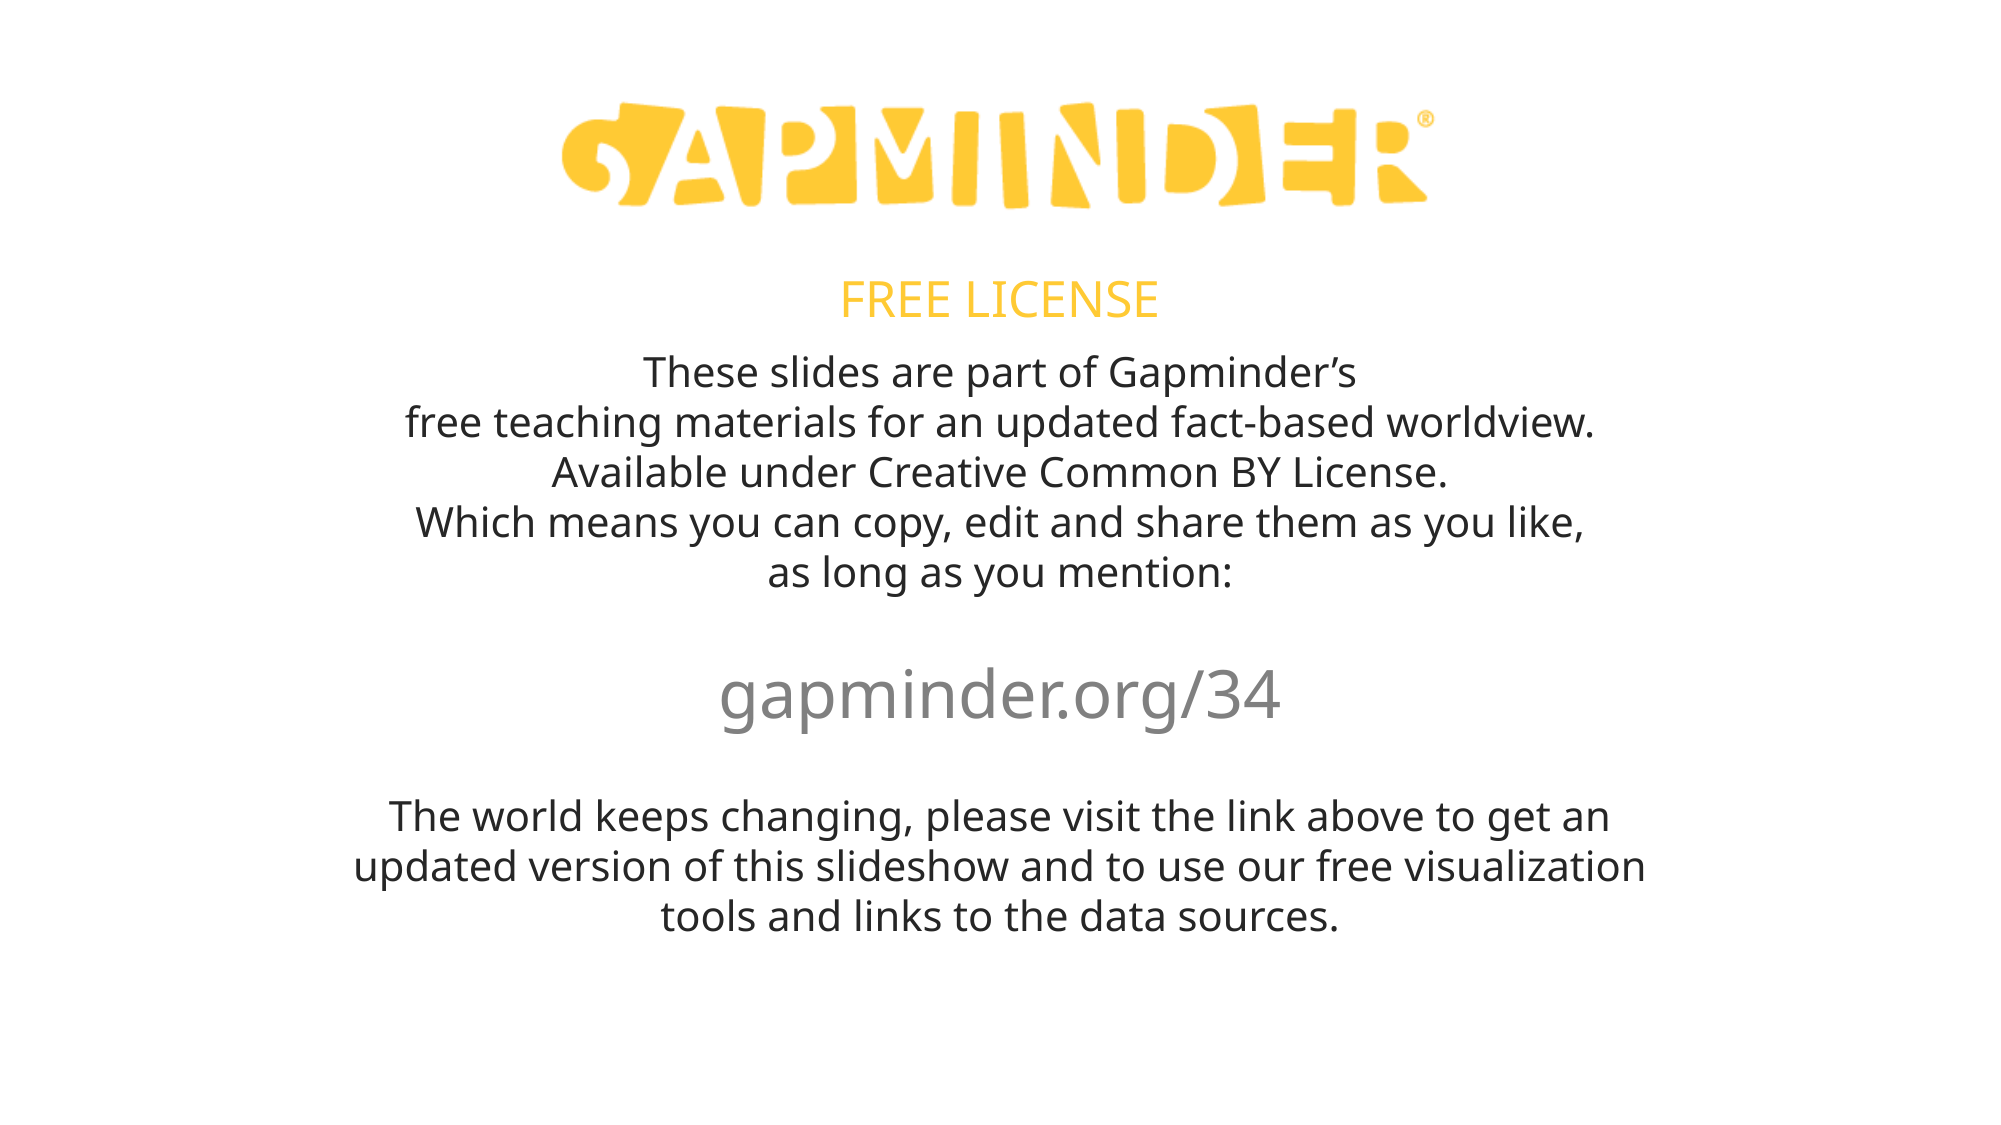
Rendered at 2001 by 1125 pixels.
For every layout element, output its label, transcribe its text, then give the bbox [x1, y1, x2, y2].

text_box gapminder.org/34 [532, 644, 1468, 740]
text_box The world keeps changing, please visit the link above to get an updated version of this slideshow and to use our free visualization tools and links to the data sources. [327, 782, 1674, 947]
picture [555, 93, 1445, 215]
text_box FREE LICENSE [767, 259, 1233, 319]
text_box These slides are part of Gapminder’s free teaching materials for an updated fact-based worldview. Available under Creative Common BY License. Which means you can copy, edit and share them as you like, as long as you mention: [144, 338, 1857, 604]
